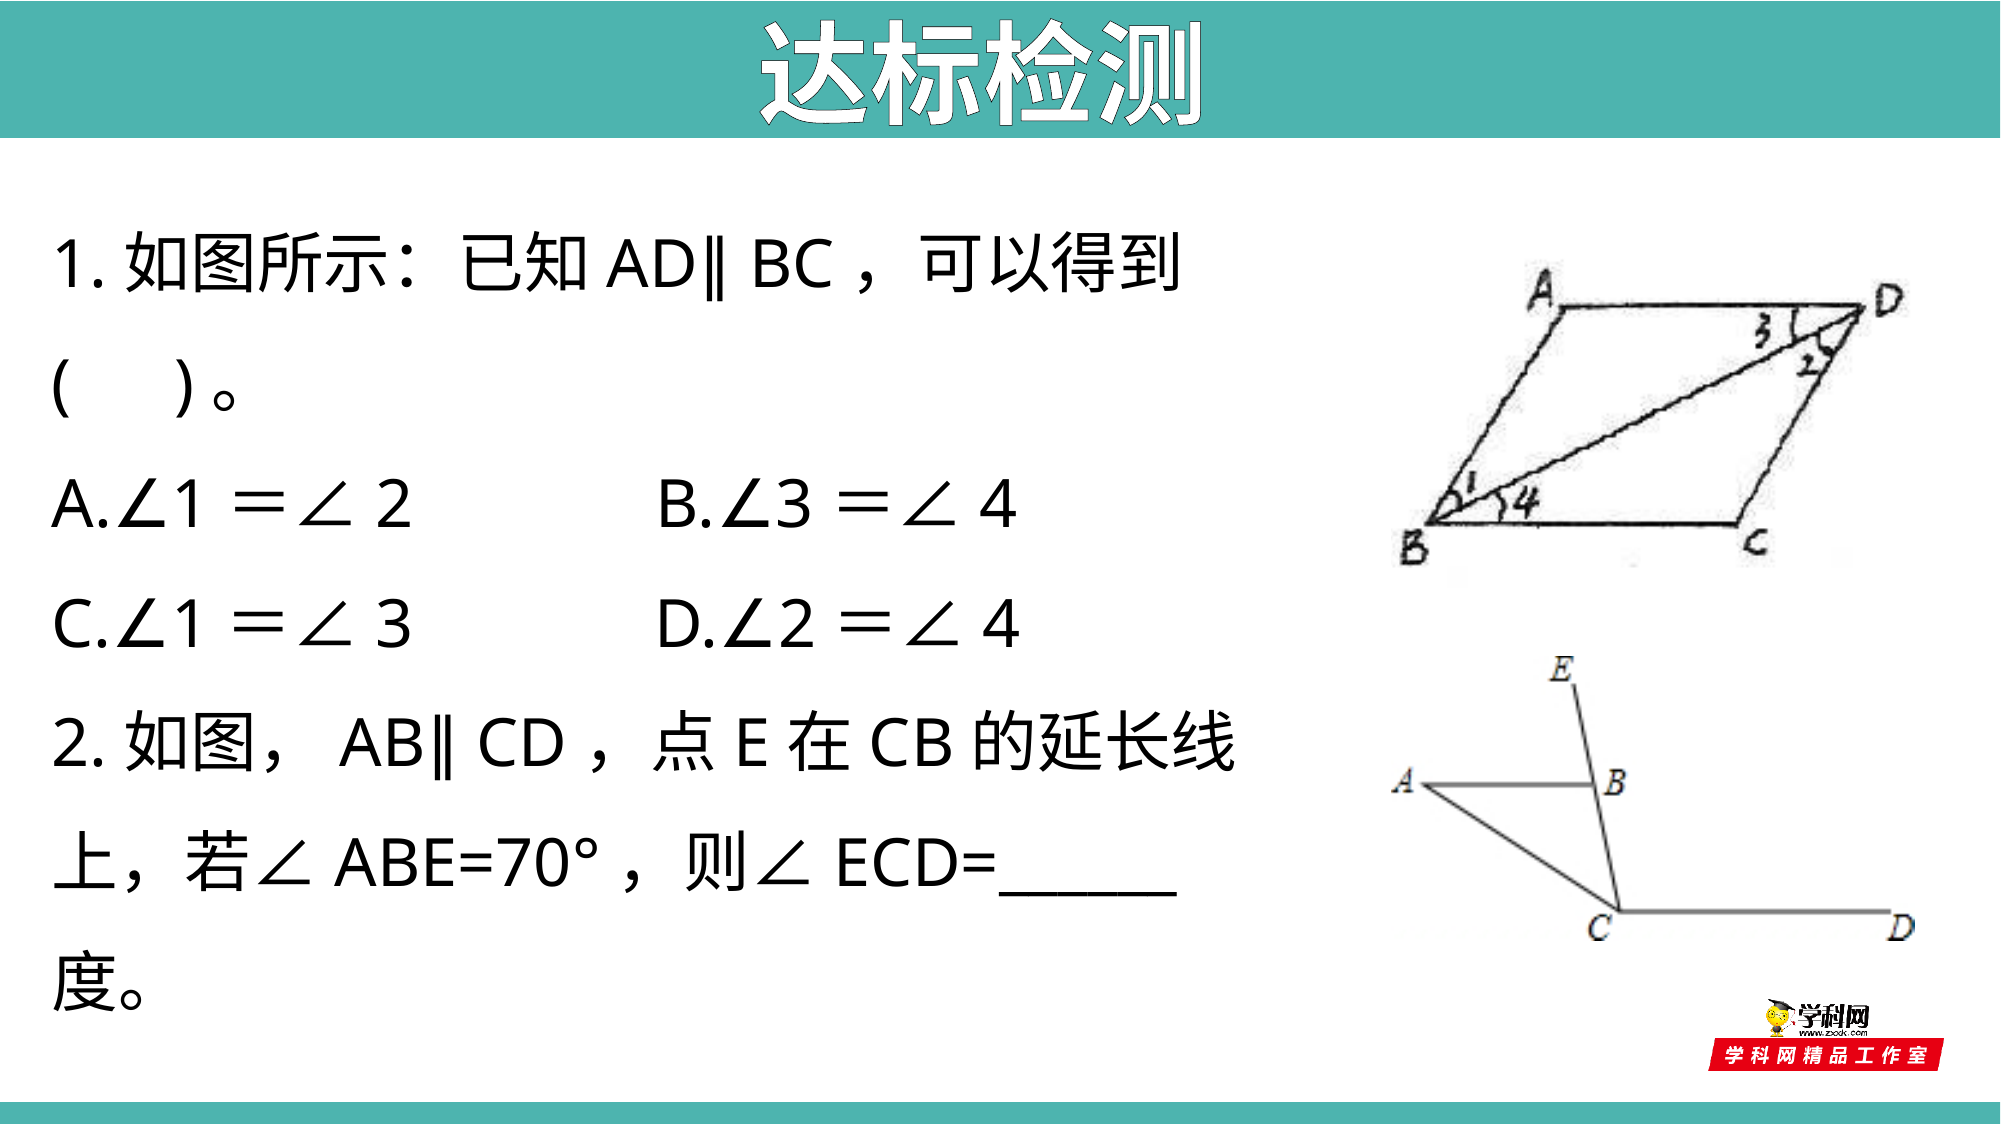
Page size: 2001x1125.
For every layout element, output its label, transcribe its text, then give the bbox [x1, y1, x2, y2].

picture [0, 1, 2001, 1124]
text_box 1.如图所示：已知AD∥ BC，可以得到( )。 A.∠1＝∠2 B.∠3＝∠4 C.∠1＝∠3 D.∠2＝∠4 [36, 173, 1438, 668]
text_box 2.如图，AB∥ CD，点E在CB的延长线上，若∠ABE=70°，则∠ECD=______度。 [36, 668, 1313, 1028]
text_box 达标检测 [742, 0, 1223, 146]
